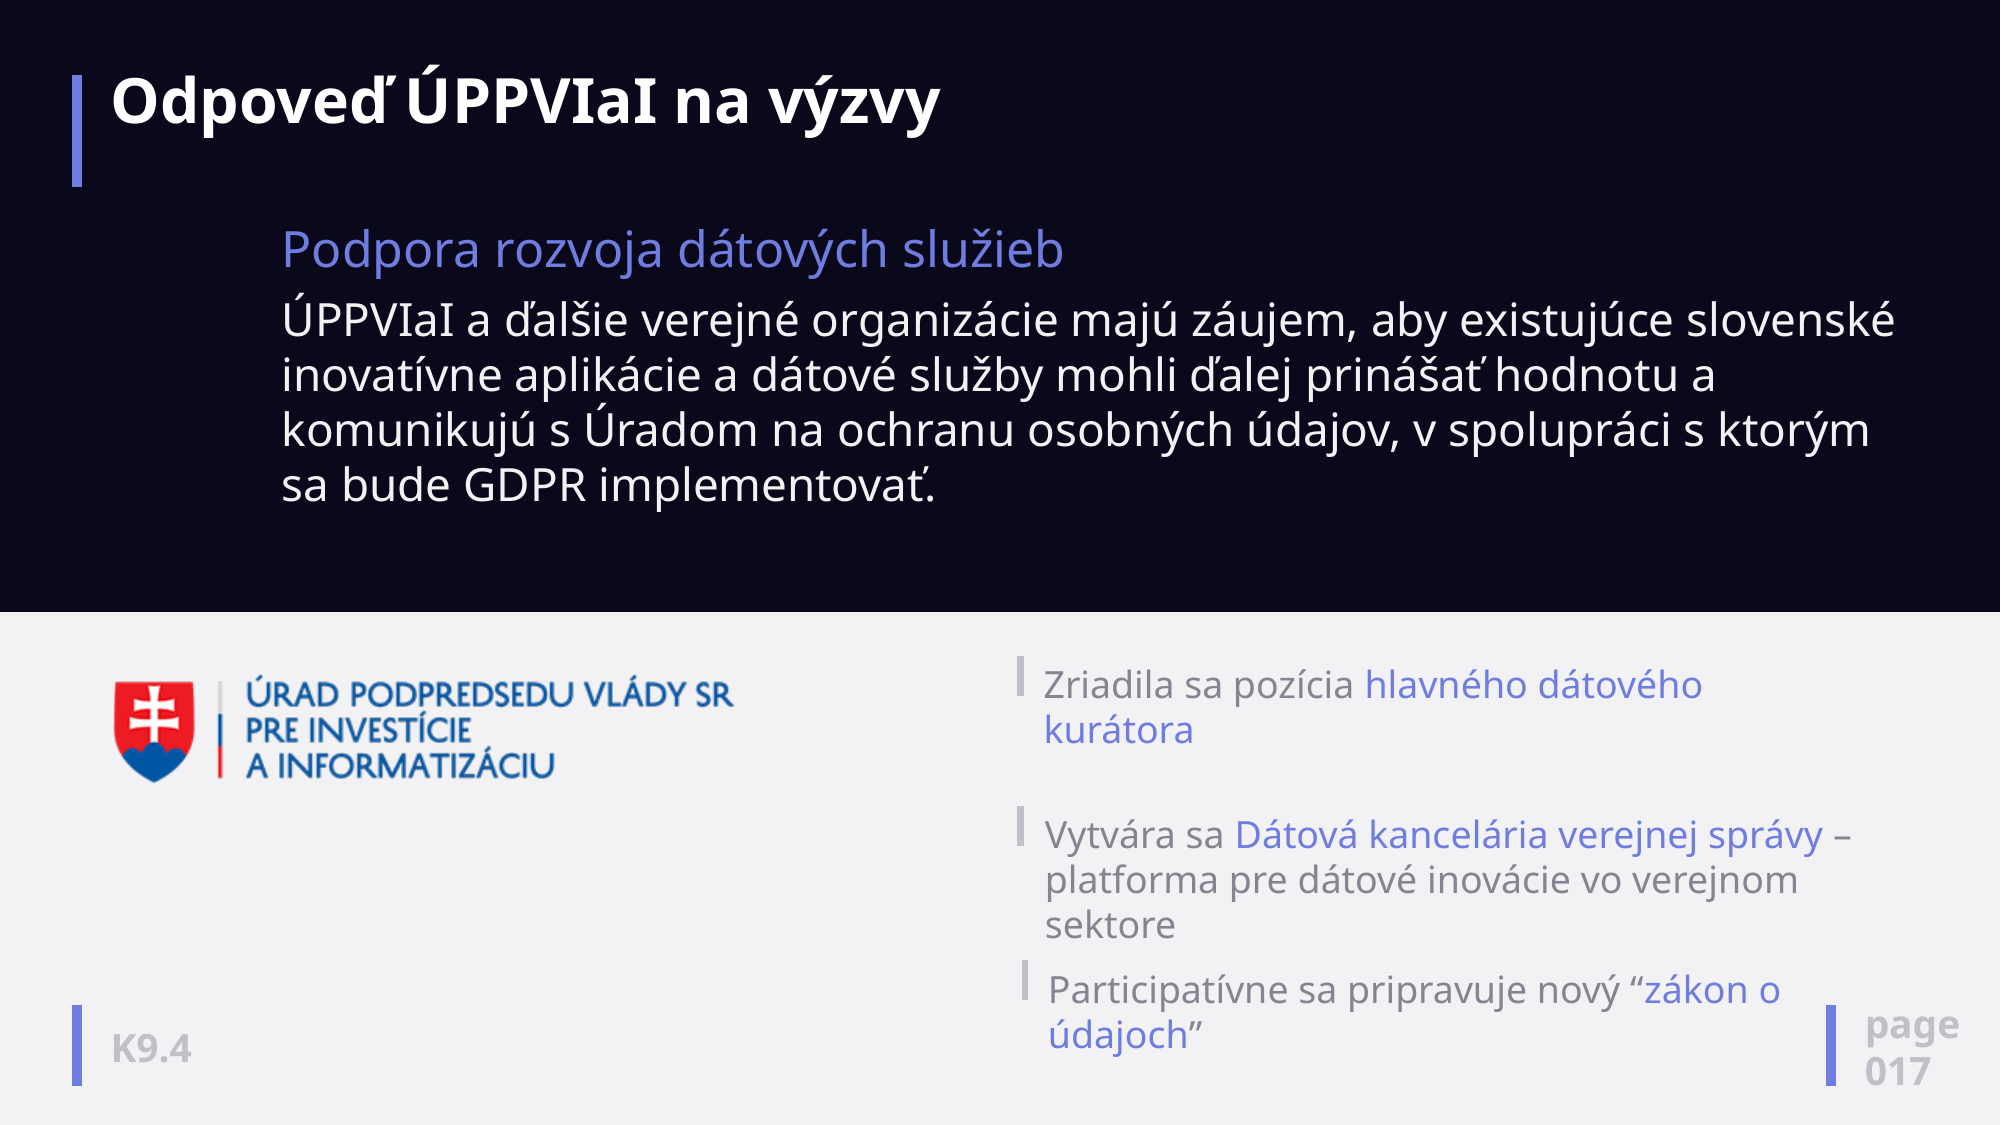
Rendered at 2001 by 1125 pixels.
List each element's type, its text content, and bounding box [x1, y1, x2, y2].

title Odpoveď ÚPPVIaI na výzvy [95, 62, 1552, 146]
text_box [1020, 654, 1794, 761]
slide_number page 017 [1850, 992, 2000, 1102]
picture [95, 621, 755, 843]
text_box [1020, 804, 1933, 911]
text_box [266, 209, 1918, 521]
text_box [1024, 958, 1798, 1065]
